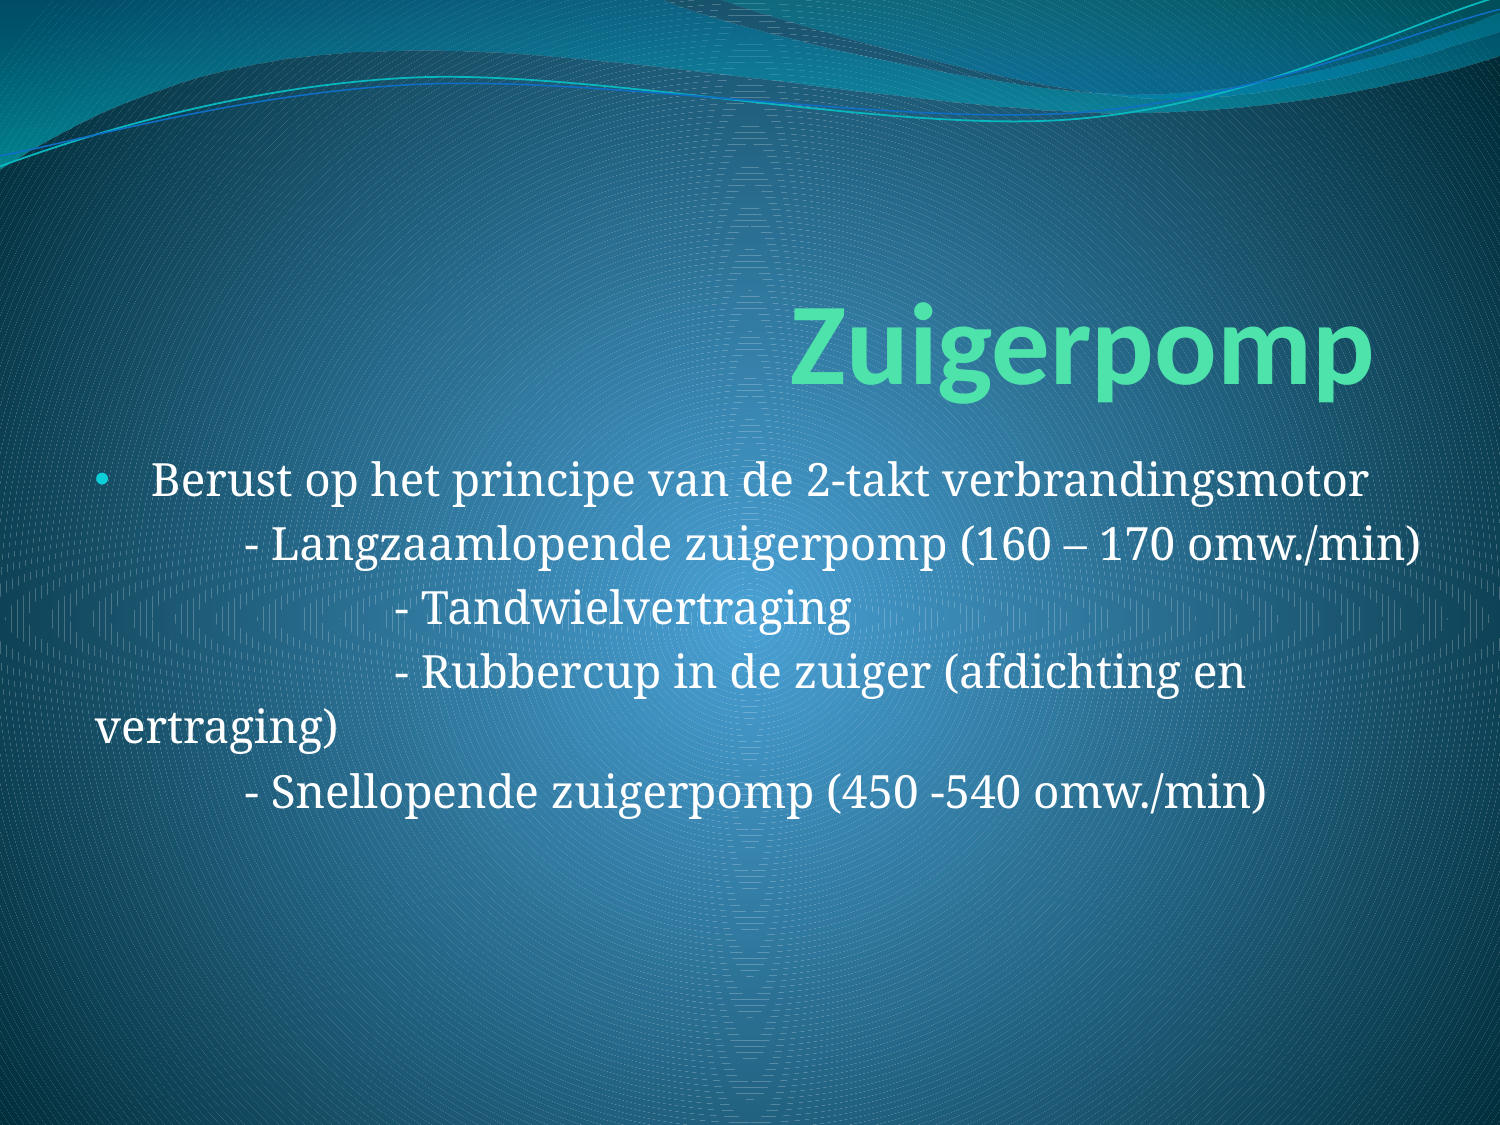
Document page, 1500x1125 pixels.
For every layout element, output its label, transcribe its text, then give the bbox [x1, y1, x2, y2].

title Zuigerpomp [100, 184, 1376, 408]
list Berust op het principe van de 2-takt verbrandingsmotor - Langzaamlopende zuigerpomp (160 – 170 omw./min) - Tandwielvertraging - Rubbercup in de zuiger (afdichting en vertraging) - Snellopende zuigerpomp (450 -540 omw./min) [86, 443, 1436, 1047]
